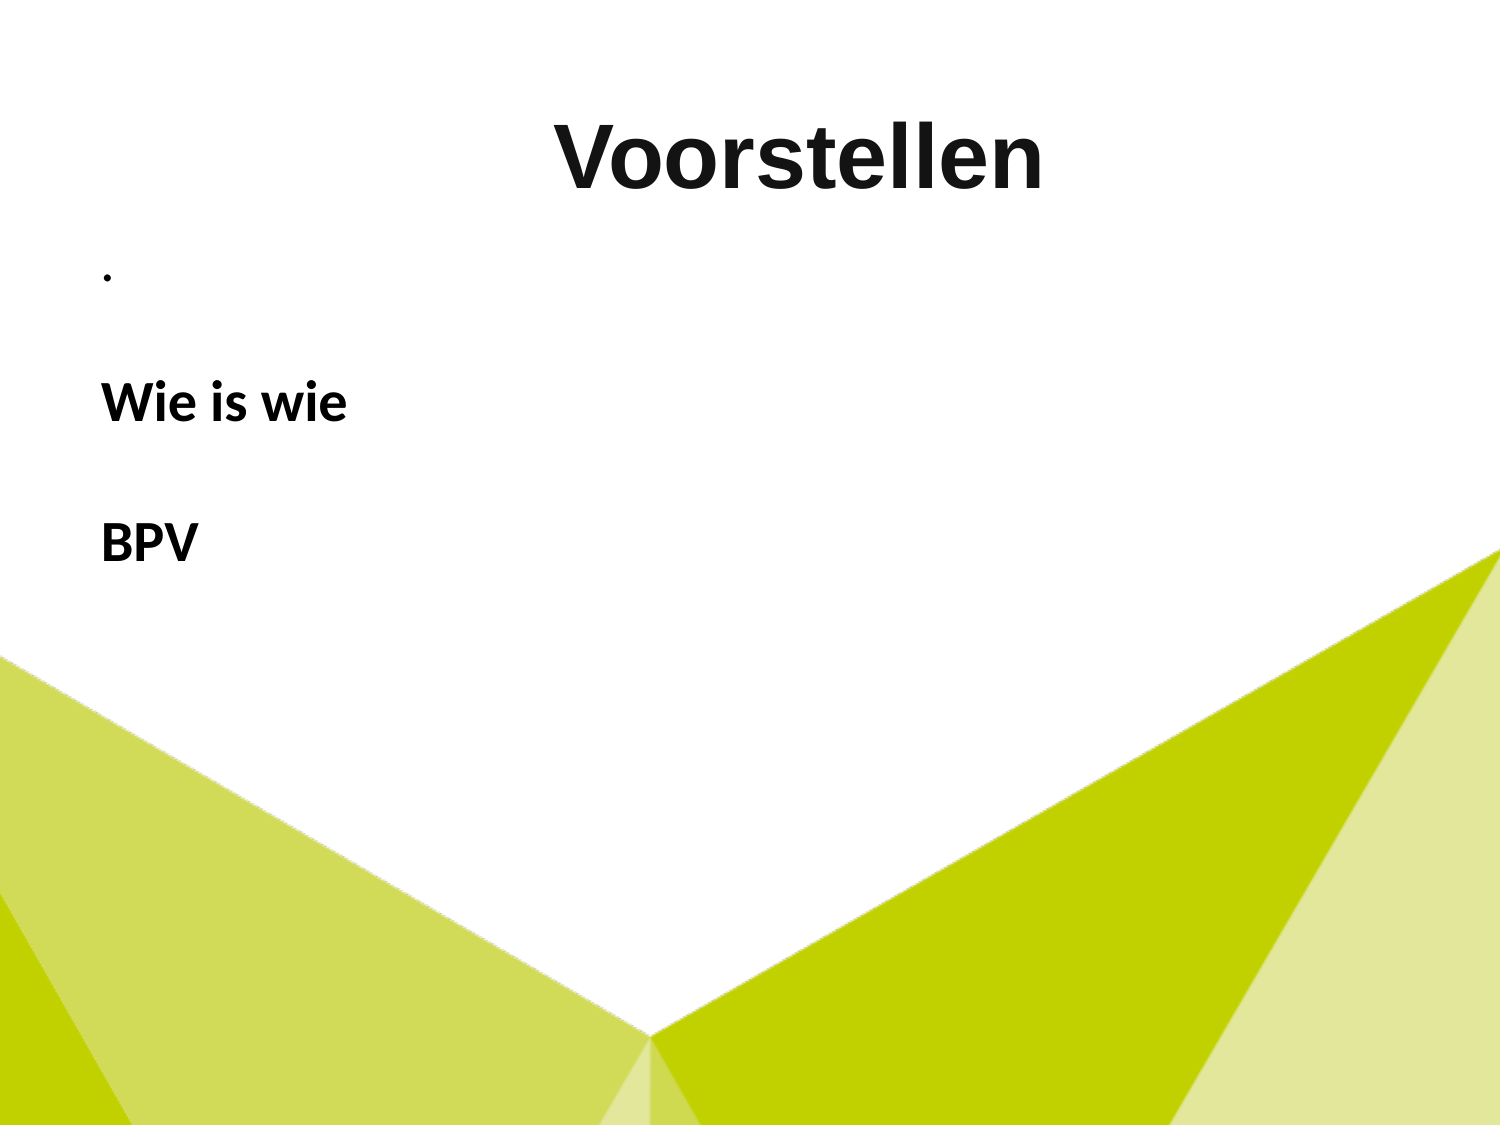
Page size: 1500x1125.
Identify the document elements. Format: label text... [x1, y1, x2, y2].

text_box Voorstellen [57, 89, 1500, 215]
picture [0, 475, 1500, 1125]
text_box . Wie is wie BPV [85, 215, 1420, 474]
